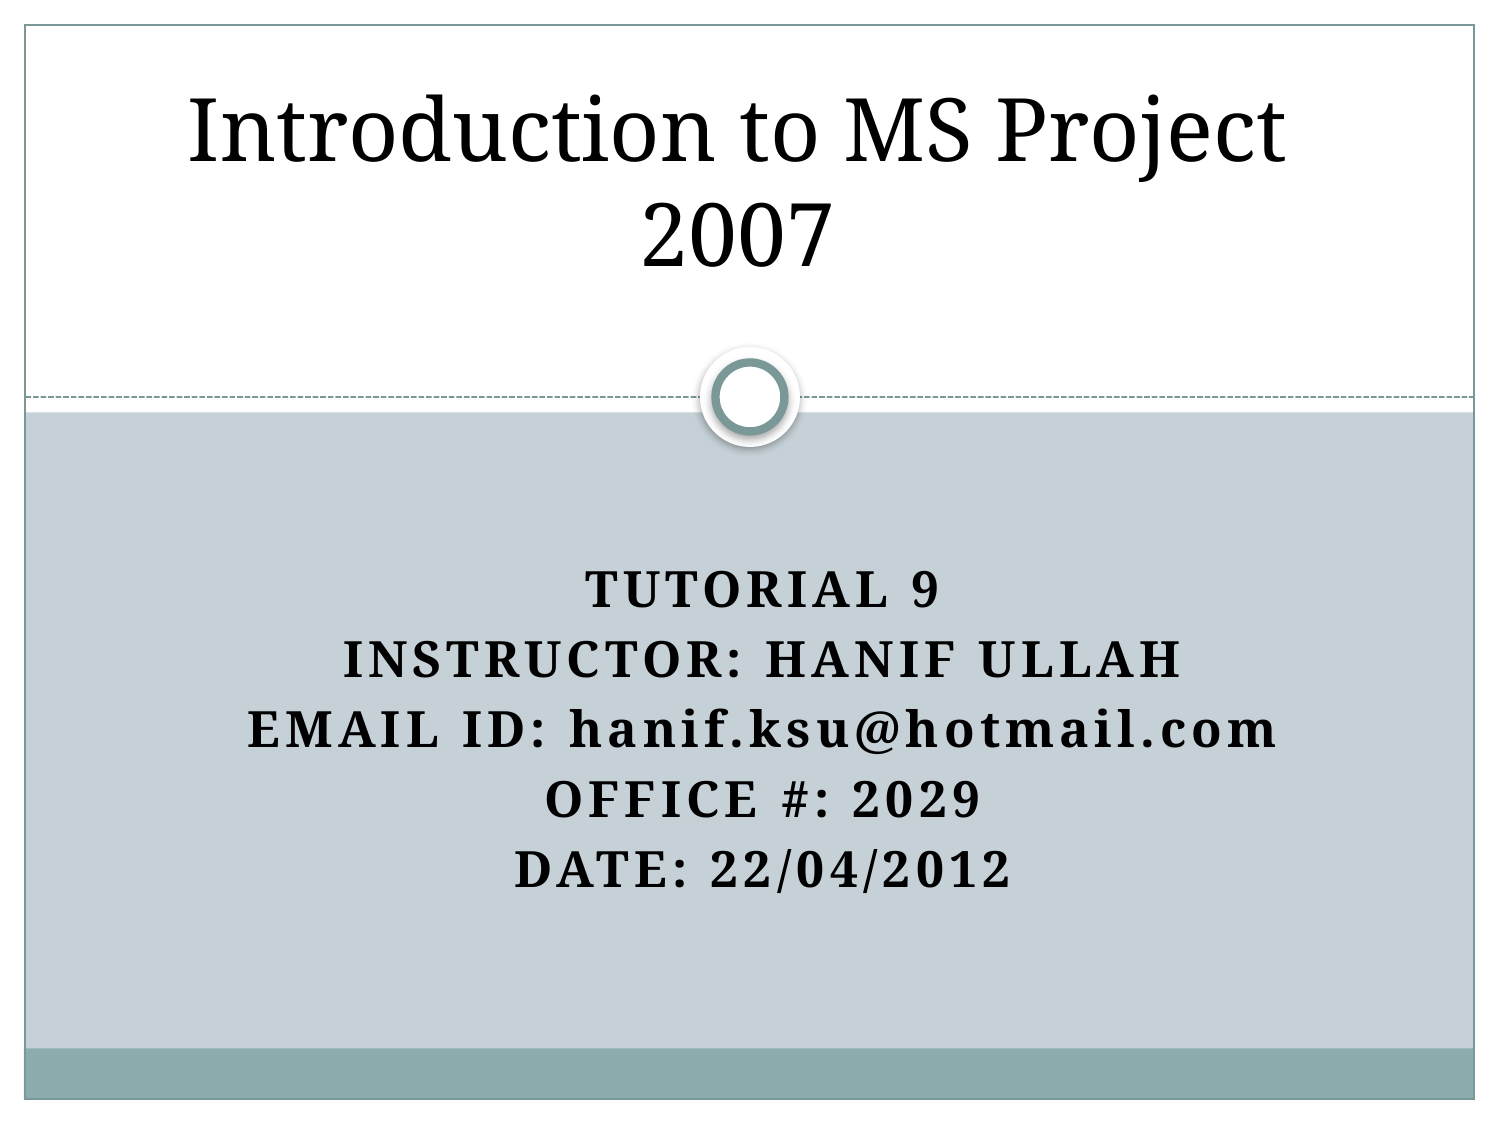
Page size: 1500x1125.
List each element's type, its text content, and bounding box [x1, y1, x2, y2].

title Introduction to MS Project 2007 [99, 50, 1375, 292]
subtitle Tutorial 9 Instructor: Hanif Ullah Email ID: hanif.ksu@hotmail.com Office #: 2029 Date: 22/04/2012 [125, 549, 1400, 1050]
